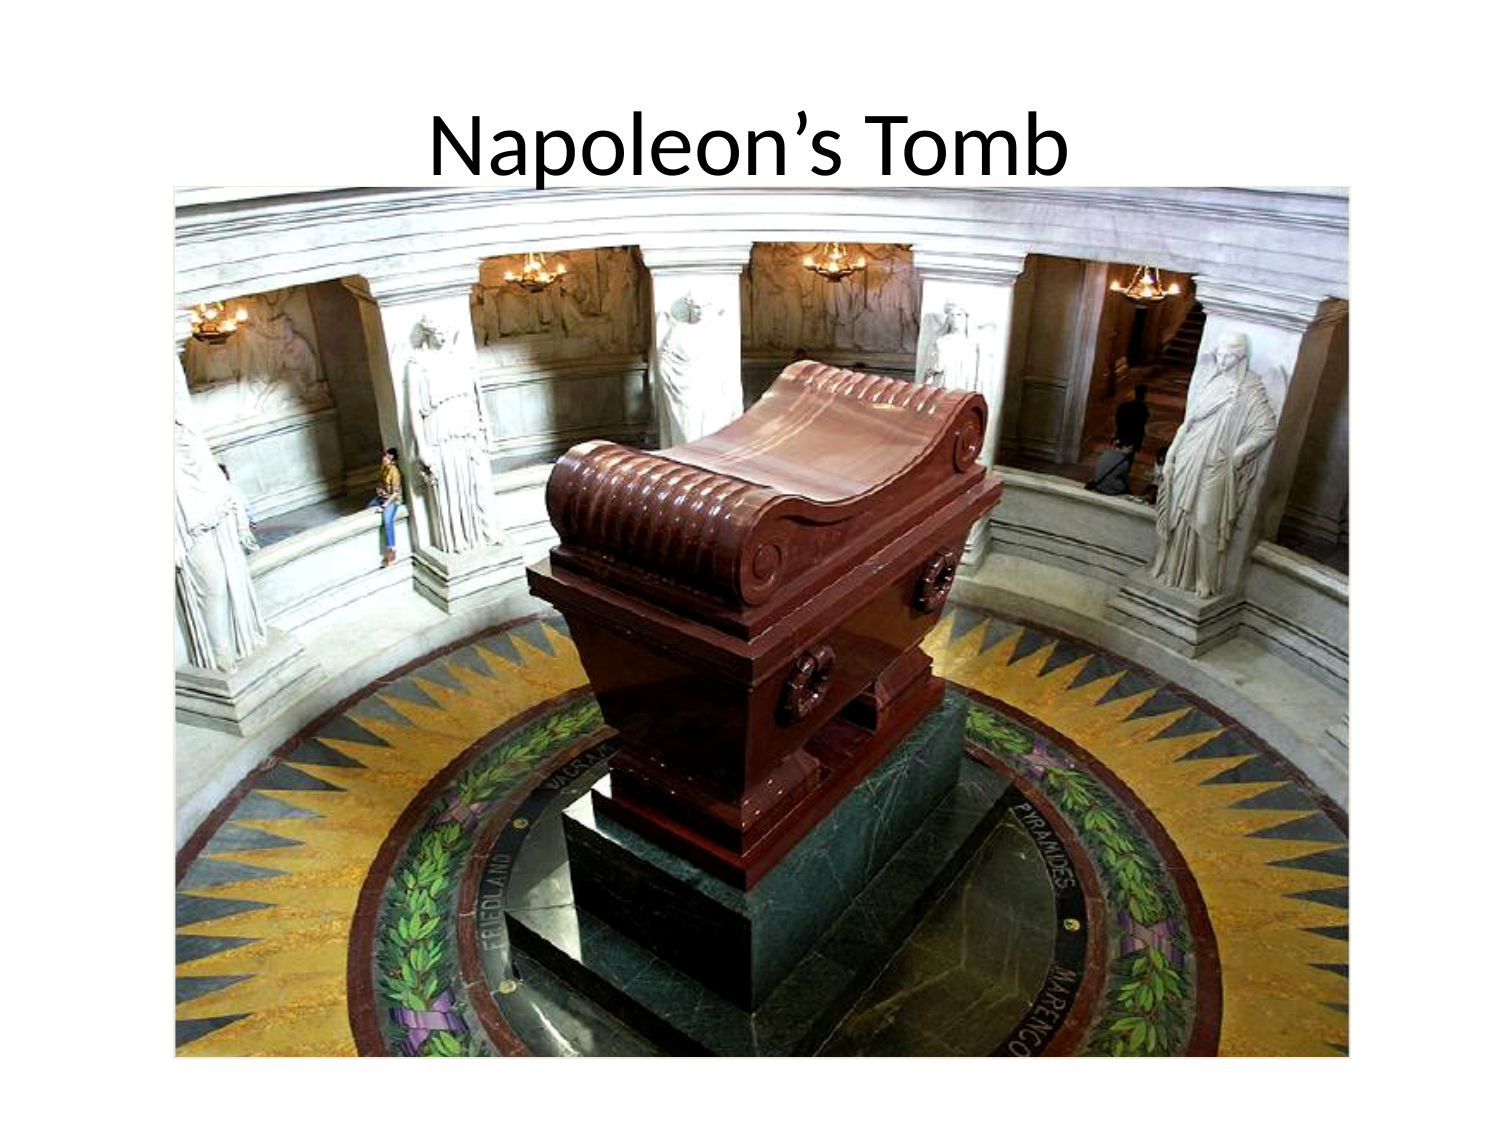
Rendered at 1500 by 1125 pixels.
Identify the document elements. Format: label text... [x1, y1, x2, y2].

picture [174, 187, 1351, 1058]
title Napoleon’s Tomb [75, 45, 1425, 233]
